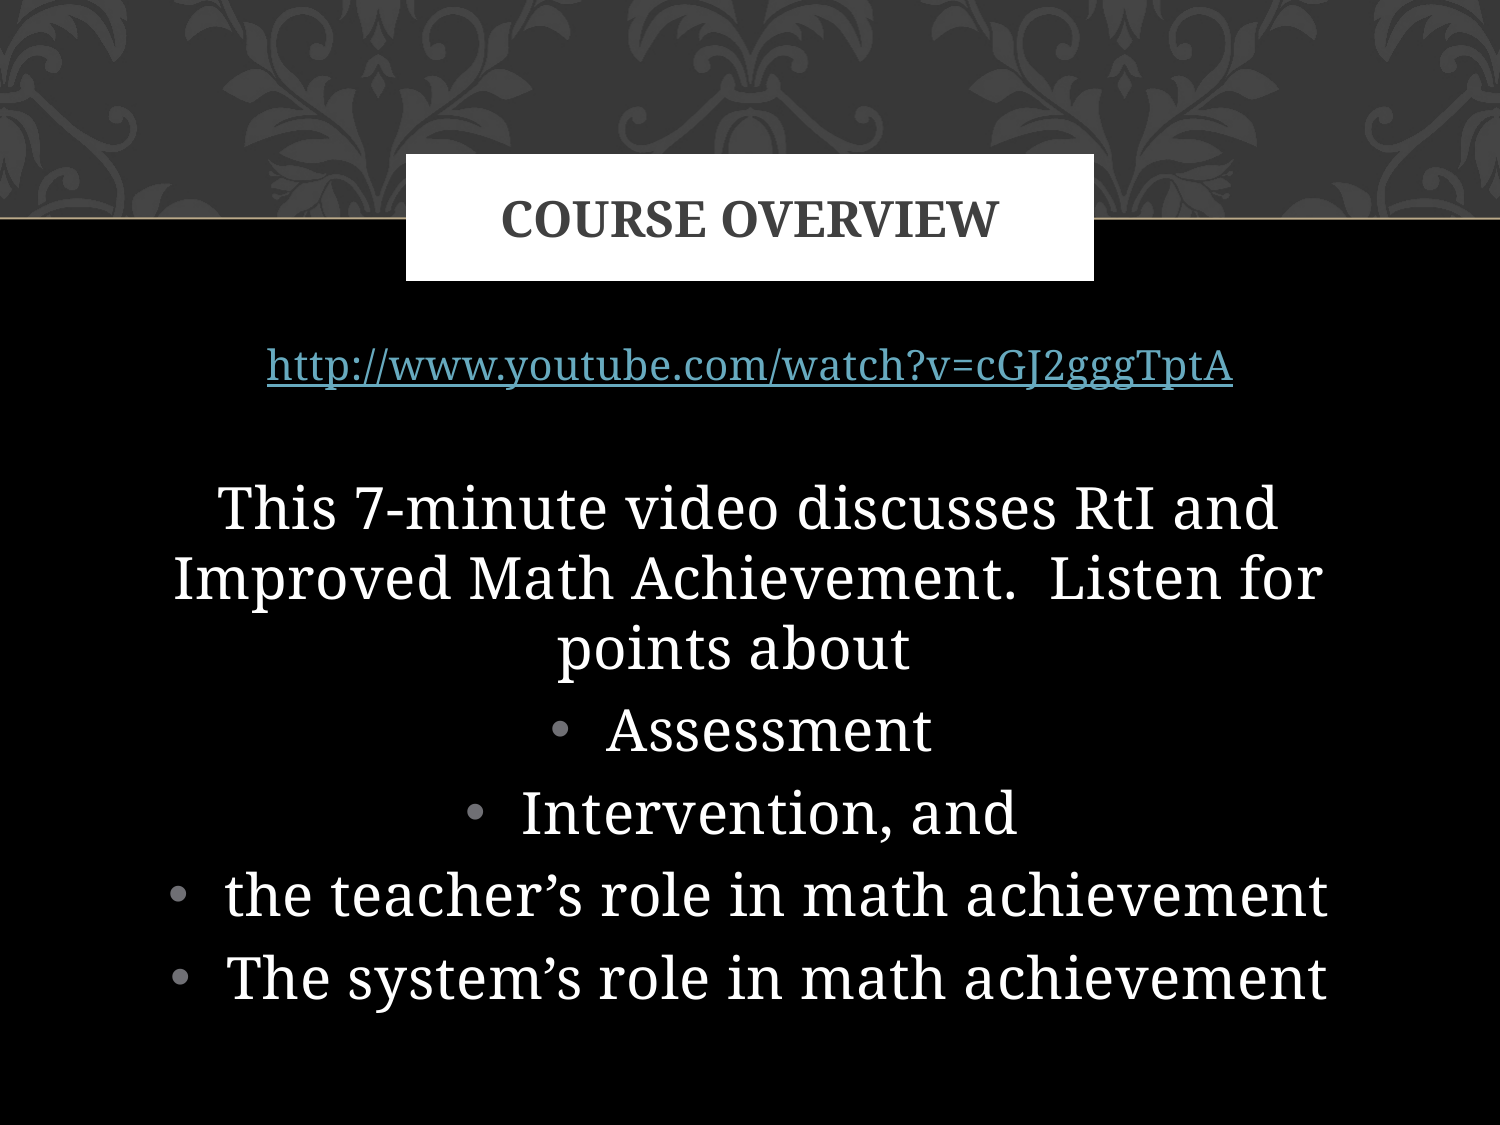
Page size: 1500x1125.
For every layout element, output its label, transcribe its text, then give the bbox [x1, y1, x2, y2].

list http://www.youtube.com/watch?v=cGJ2gggTptA This 7-minute video discusses RtI and Improved Math Achievement. Listen for points about Assessment Intervention, and the teacher’s role in math achievement The system’s role in math achievement [75, 331, 1425, 1000]
title Course Overview [406, 154, 1094, 281]
